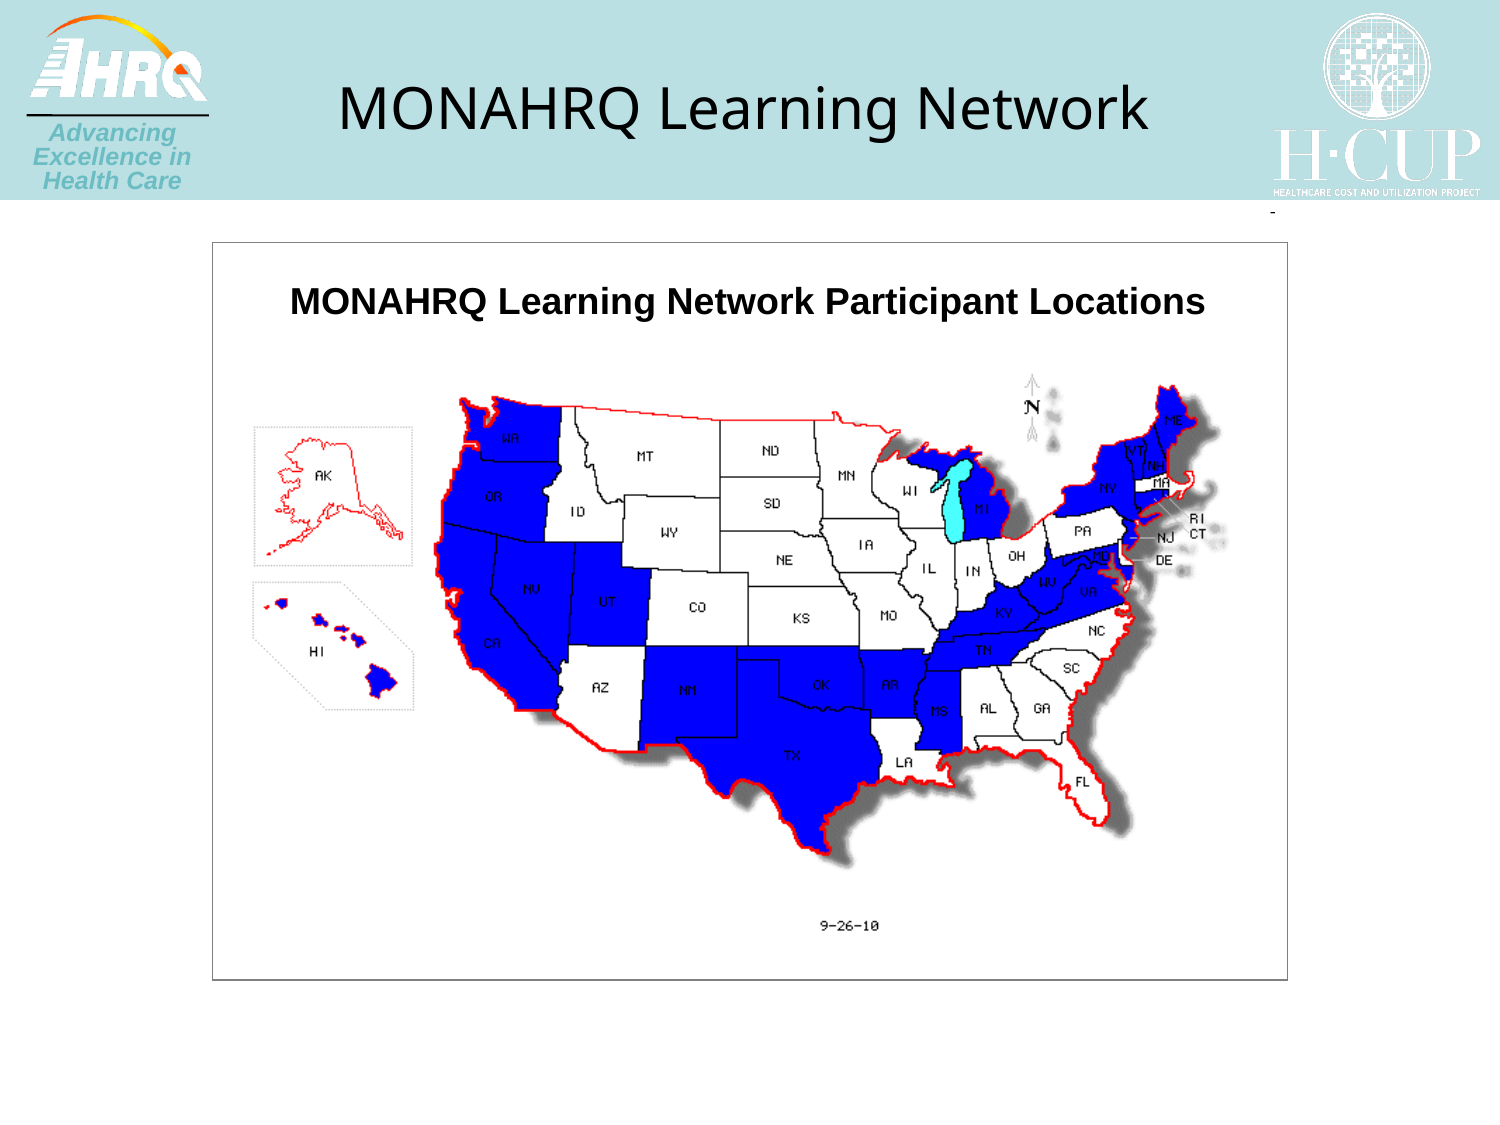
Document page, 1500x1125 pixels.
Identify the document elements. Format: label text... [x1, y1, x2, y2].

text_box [149, 212, 1288, 1043]
picture [26, 12, 211, 104]
picture [1270, 10, 1483, 199]
title MONAHRQ Learning Network [249, 12, 1238, 201]
